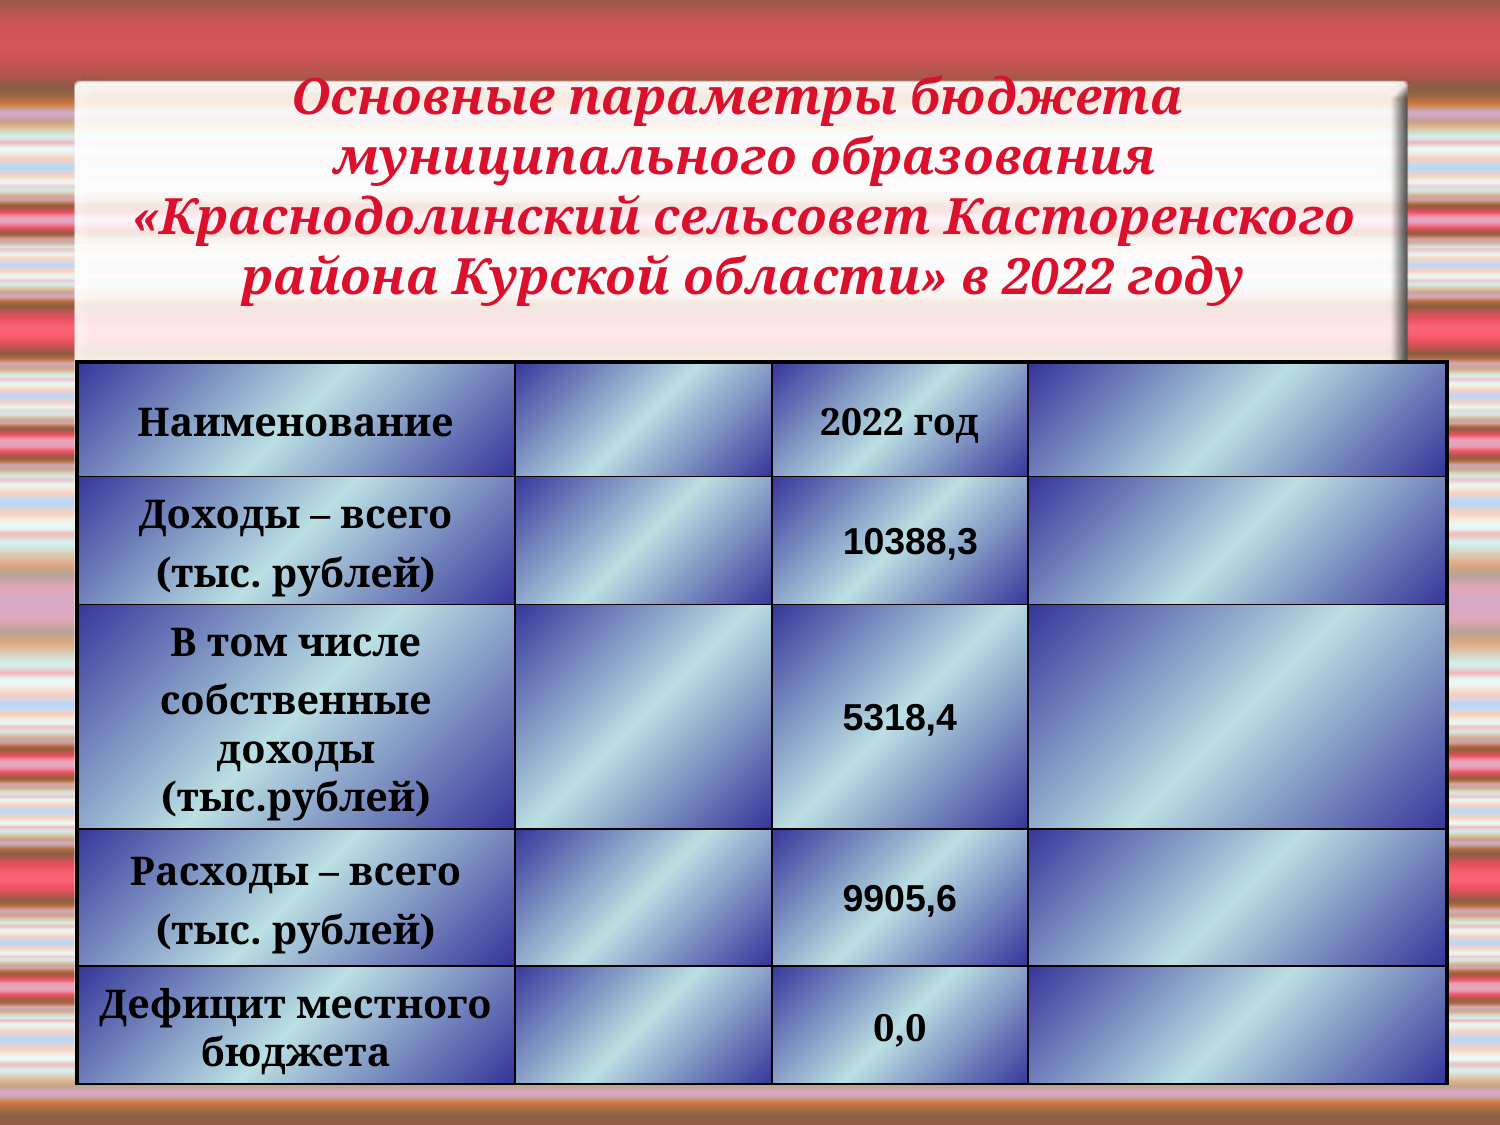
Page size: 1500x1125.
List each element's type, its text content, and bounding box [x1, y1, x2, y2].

table_header Наименование [79, 364, 514, 476]
table_cell [1029, 605, 1445, 828]
table_cell 10388,3 [773, 477, 1027, 604]
table_cell [1029, 477, 1445, 604]
table_cell [516, 830, 771, 965]
table_header 2022 год [773, 364, 1027, 476]
table_cell 9905,6 [773, 830, 1027, 965]
title Основные параметры бюджета муниципального образования «Краснодолинский сельсовет Касторенского района Курской области» в 2022 году [64, 77, 1424, 292]
table_cell [516, 967, 771, 1083]
table_cell 5318,4 [773, 605, 1027, 828]
table_cell Расходы – всего (тыс. рублей) [79, 830, 514, 965]
table_cell [1029, 967, 1445, 1083]
table_cell [1029, 830, 1445, 965]
table_cell 0,0 [773, 967, 1027, 1083]
table_cell Доходы – всего (тыс. рублей) [79, 477, 514, 604]
table_header [1029, 364, 1445, 476]
table_header [516, 364, 771, 476]
table_cell В том числе собственные доходы (тыс.рублей) [79, 605, 514, 828]
table_cell Дефицит местного бюджета [79, 967, 514, 1083]
table_cell [516, 605, 771, 828]
table_cell [516, 477, 771, 604]
picture [0, 0, 1500, 1125]
